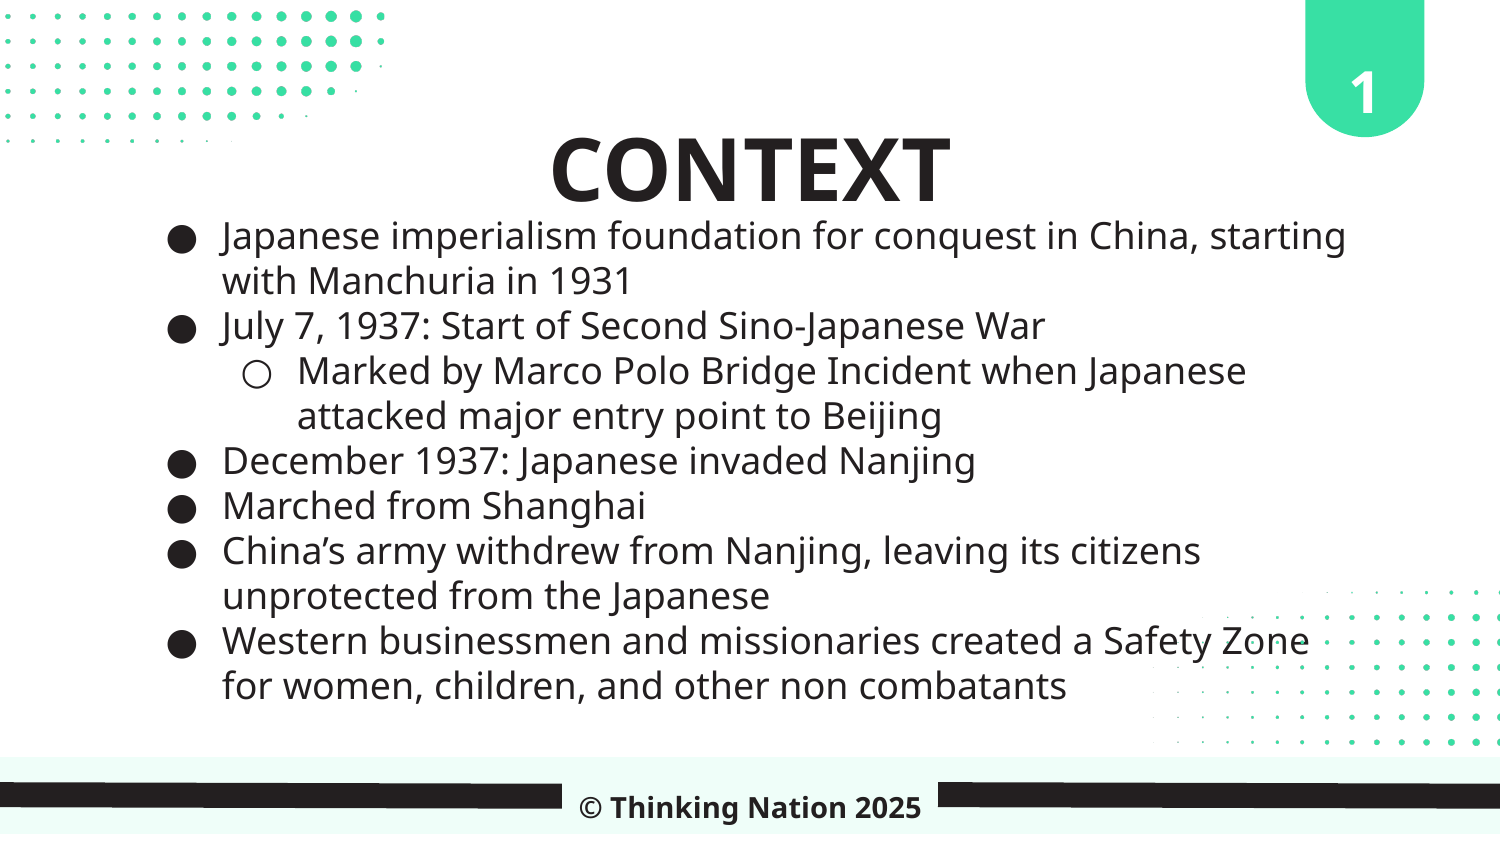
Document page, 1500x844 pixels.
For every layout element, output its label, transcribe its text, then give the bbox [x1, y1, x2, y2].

text_box Japanese imperialism foundation for conquest in China, starting with Manchuria in 1931 July 7, 1937: Start of Second Sino-Japanese War Marked by Marco Polo Bridge Incident when Japanese attacked major entry point to Beijing December 1937: Japanese invaded Nanjing Marched from Shanghai China’s army withdrew from Nanjing, leaving its citizens unprotected from the Japanese Western businessmen and missionaries created a Safety Zone for women, children, and other non combatants [146, 212, 1353, 708]
text_box [1128, 590, 1500, 755]
text_box CONTEXT [209, 71, 1291, 219]
text_box [0, 0, 385, 144]
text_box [0, 756, 1500, 835]
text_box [1300, 0, 1430, 138]
